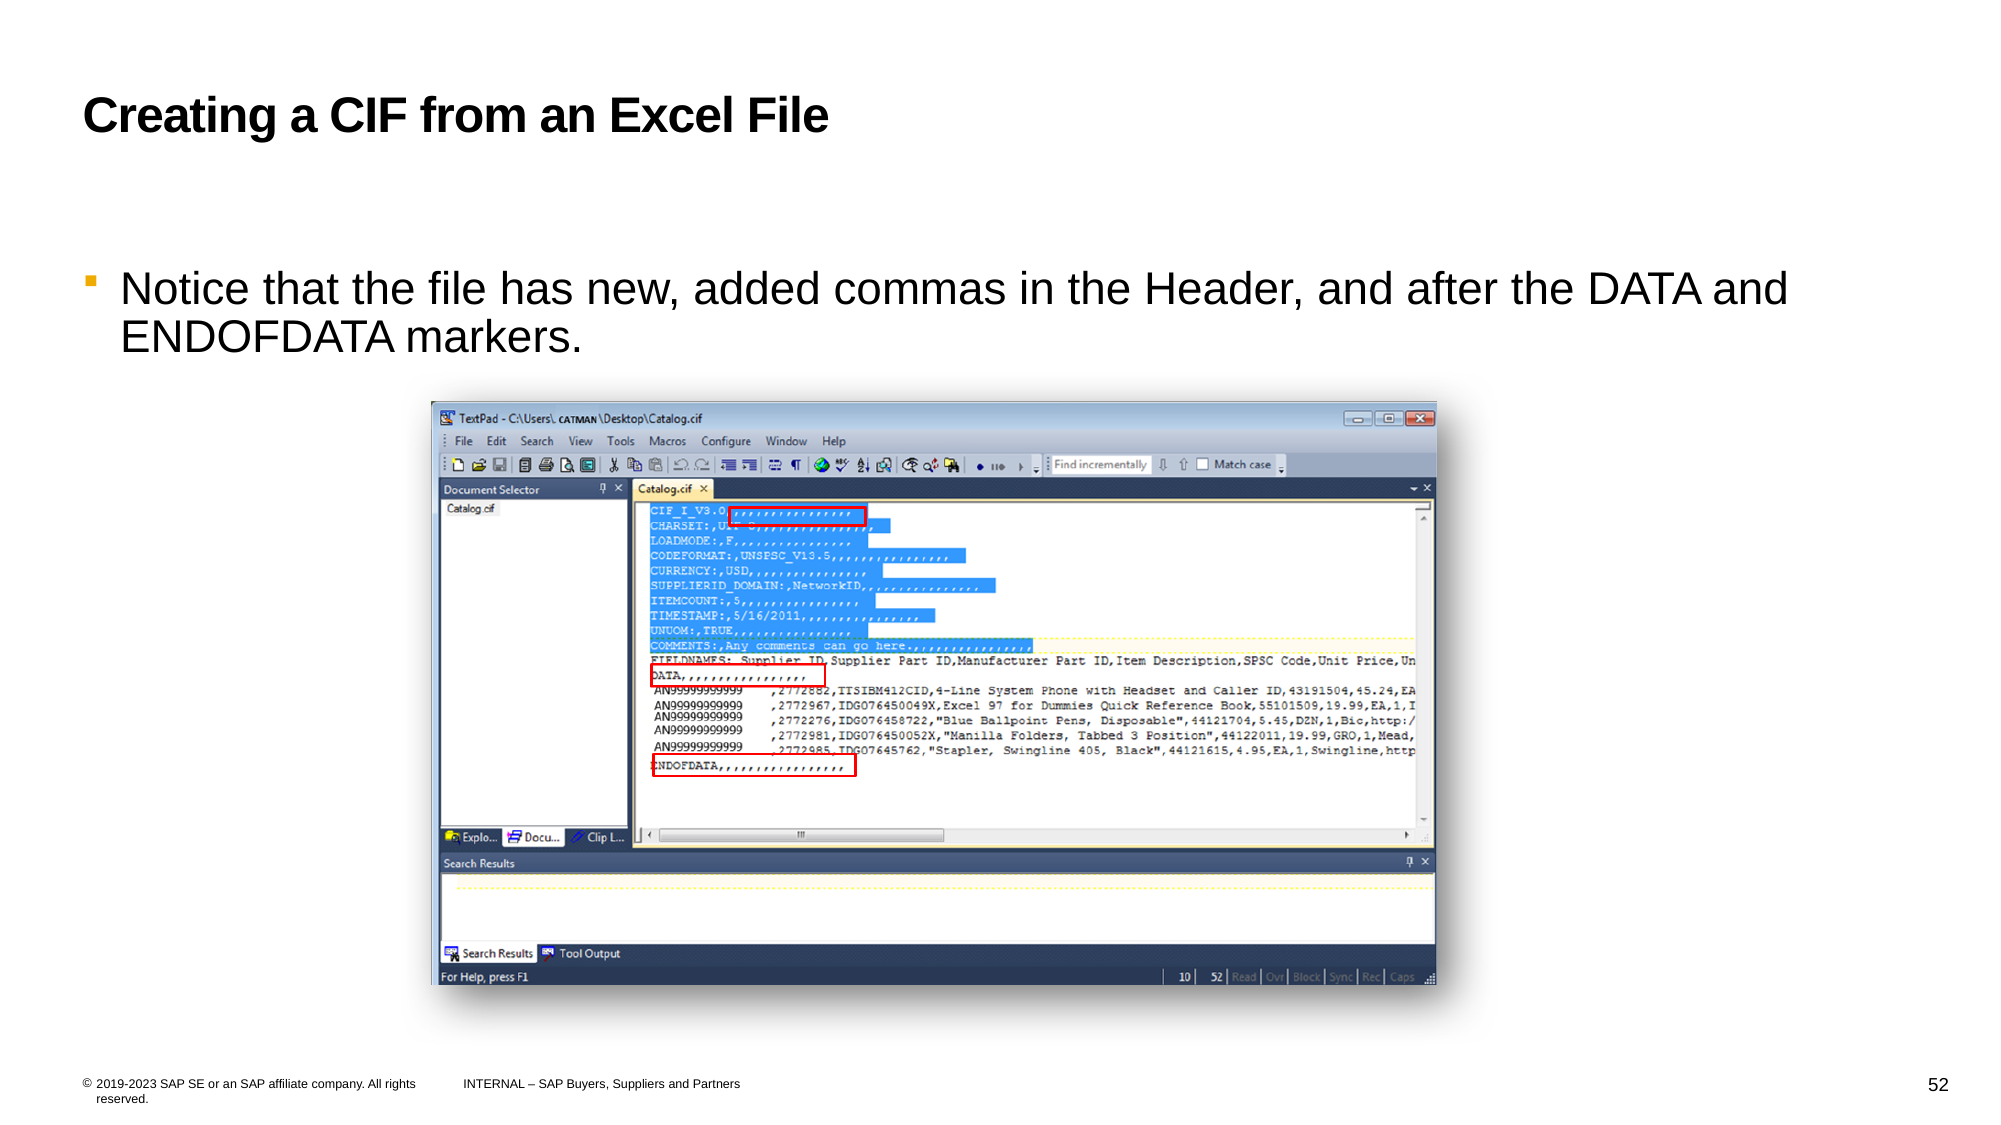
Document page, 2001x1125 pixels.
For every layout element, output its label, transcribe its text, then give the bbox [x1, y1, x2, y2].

title Creating a CIF from an Excel File [82, 82, 1918, 144]
list Notice that the file has new, added commas in the Header, and after the DATA and ENDOFDATA markers. [82, 265, 1918, 1040]
picture [431, 401, 1438, 986]
